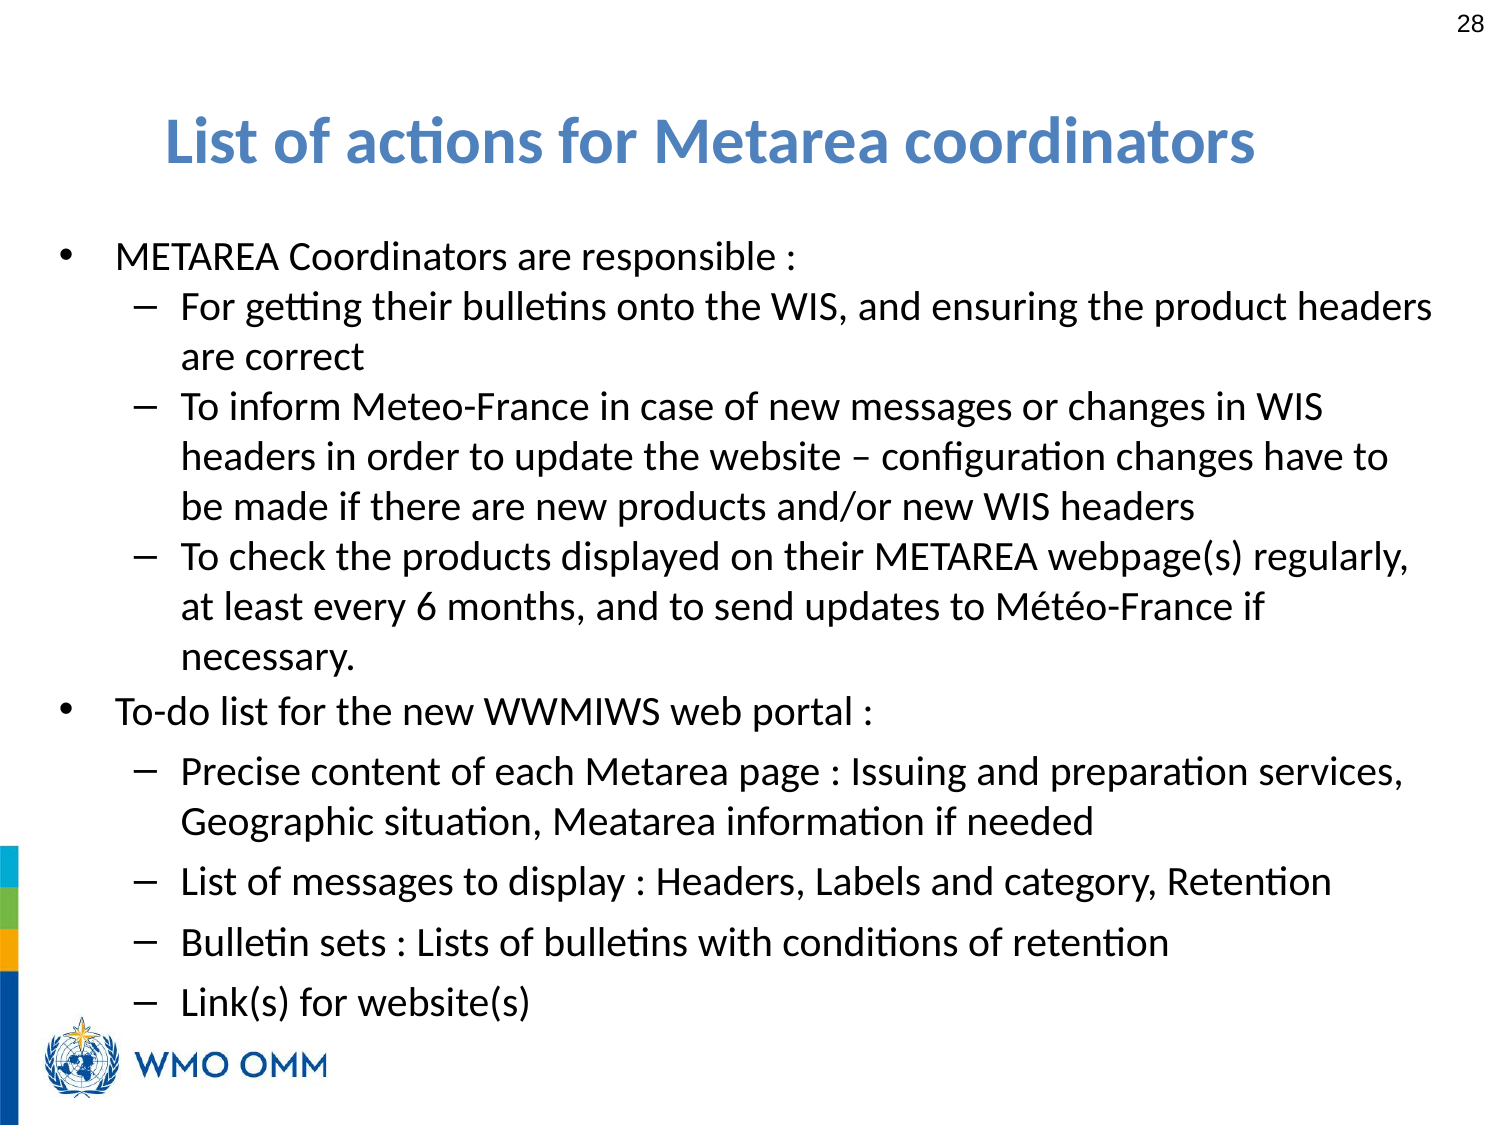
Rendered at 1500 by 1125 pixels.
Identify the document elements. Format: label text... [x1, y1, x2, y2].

title List of actions for Metarea coordinators [150, 43, 1394, 231]
text_box ‹#› [1435, 0, 1500, 43]
picture [0, 845, 327, 1125]
list METAREA Coordinators are responsible : For getting their bulletins onto the WIS, and ensuring the product headers are correct To inform Meteo-France in case of new messages or changes in WIS headers in order to update the website – configuration changes have to be made if there are new products and/or new WIS headers To check the products displayed on their METAREA webpage(s) regularly, at least every 6 months, and to send updates to Météo-France if necessary. To-do list for the new WWMIWS web portal : Precise content of each Metarea page : Issuing and preparation services, Geographic situation, Meatarea information if needed List of messages to display : Headers, Labels and category, Retention Bulletin sets : Lists of bulletins with conditions of retention Link(s) for website(s) [43, 221, 1456, 1057]
